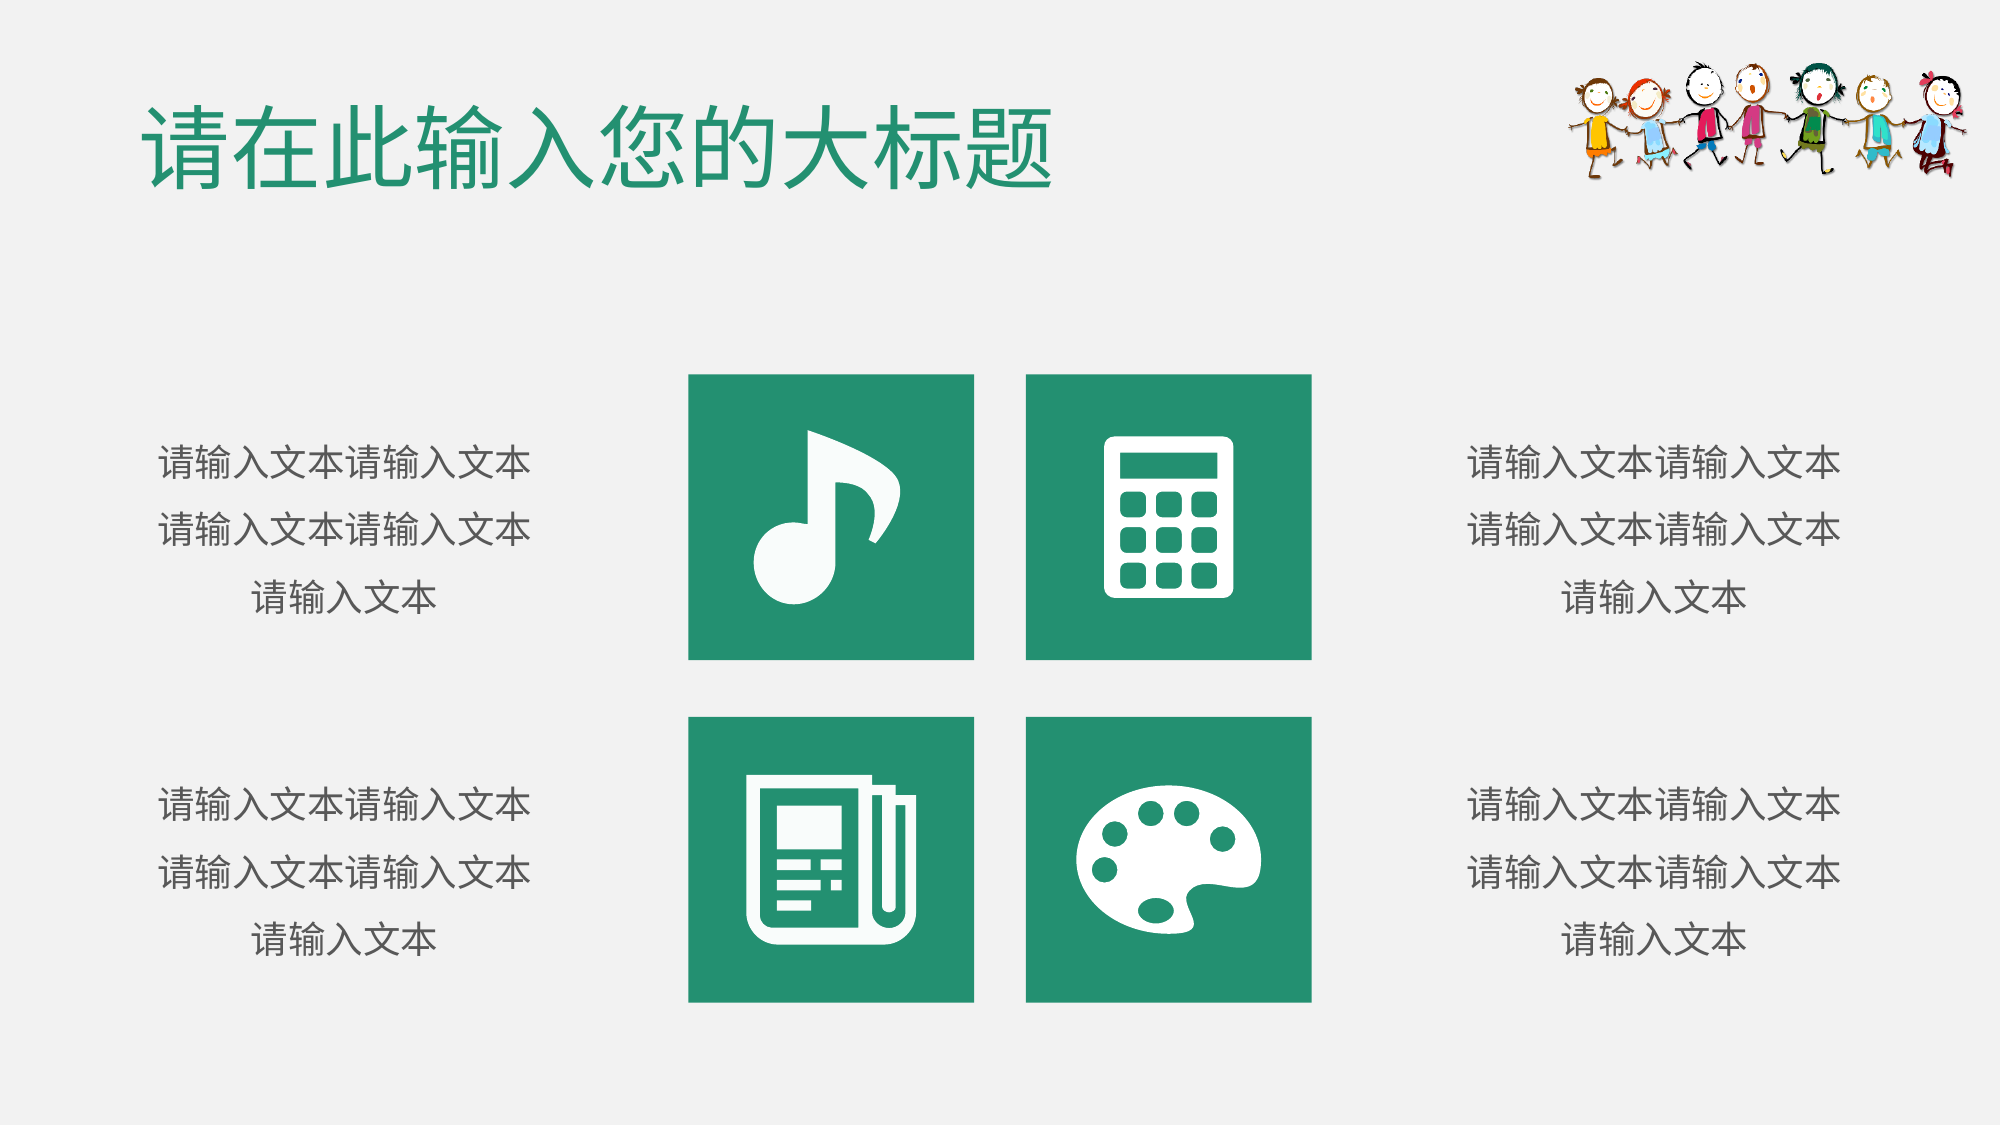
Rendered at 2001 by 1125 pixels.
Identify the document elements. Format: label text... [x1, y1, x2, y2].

text_box [687, 716, 975, 1004]
title 请在此输入您的大标题 [123, 26, 1876, 210]
text_box 请输入文本请输入文本请输入文本请输入文本请输入文本 [1449, 403, 1860, 631]
text_box 请输入文本请输入文本请输入文本请输入文本请输入文本 [139, 746, 550, 973]
text_box [1076, 785, 1262, 934]
text_box [1103, 435, 1235, 600]
text_box 请输入文本请输入文本请输入文本请输入文本请输入文本 [139, 403, 550, 631]
text_box [1025, 373, 1313, 661]
text_box [1025, 716, 1313, 1004]
text_box [687, 373, 975, 661]
text_box [753, 430, 901, 605]
picture [1876, 61, 1969, 181]
text_box 请输入文本请输入文本请输入文本请输入文本请输入文本 [1449, 746, 1860, 973]
text_box [746, 774, 917, 945]
